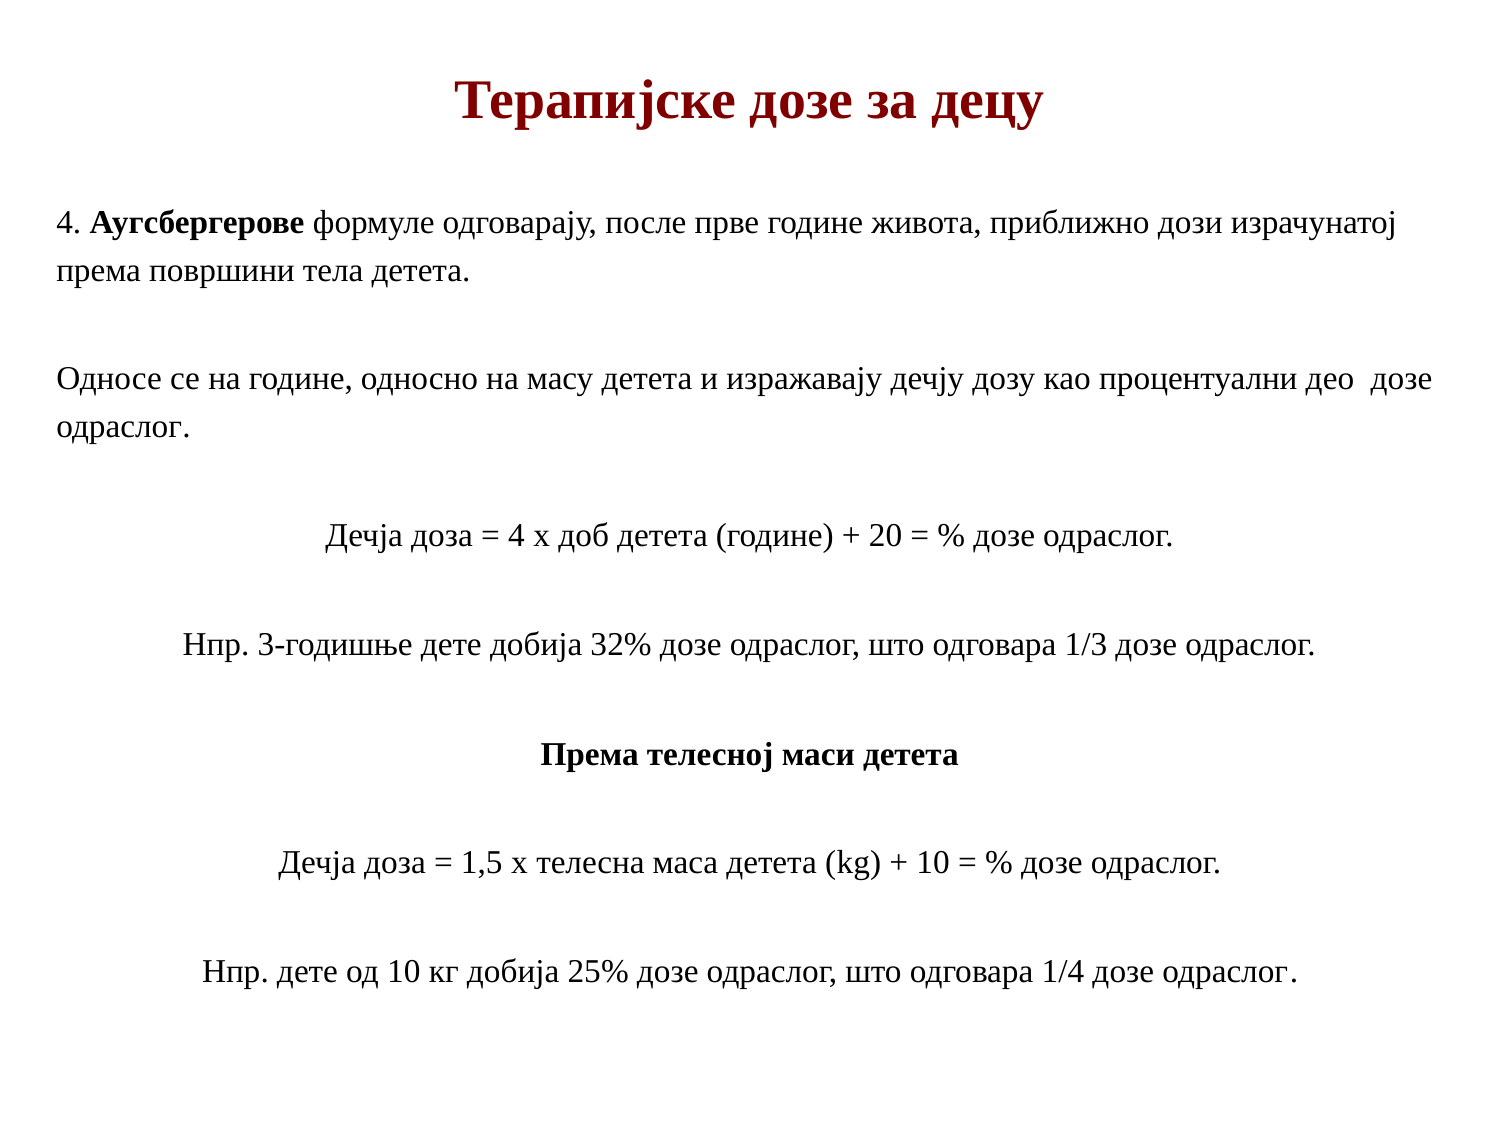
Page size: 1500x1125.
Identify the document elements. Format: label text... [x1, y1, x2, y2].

subtitle 4. Аугсбергерове формуле одговарају, после прве године живота, приближно дози израчунатој према површини тела детета. Односе се на године, односно на масу детета и изражавају дечју дозу као процентуални део дозе одраслог. Дечја доза = 4 x доб детета (године) + 20 = % дозе одраслог. Нпр. 3-годишње дете добија 32% дозе одраслог, што одговара 1/3 дозе одраслог. Према телесној маси детета Дечја доза = 1,5 x телесна маса детета (kg) + 10 = % дозе одраслог. Нпр. дете од 10 кг добија 25% дозе одраслог, што одговара 1/4 дозе одраслог. [41, 184, 1459, 1094]
title Терапијске дозе за децу [112, 54, 1388, 138]
